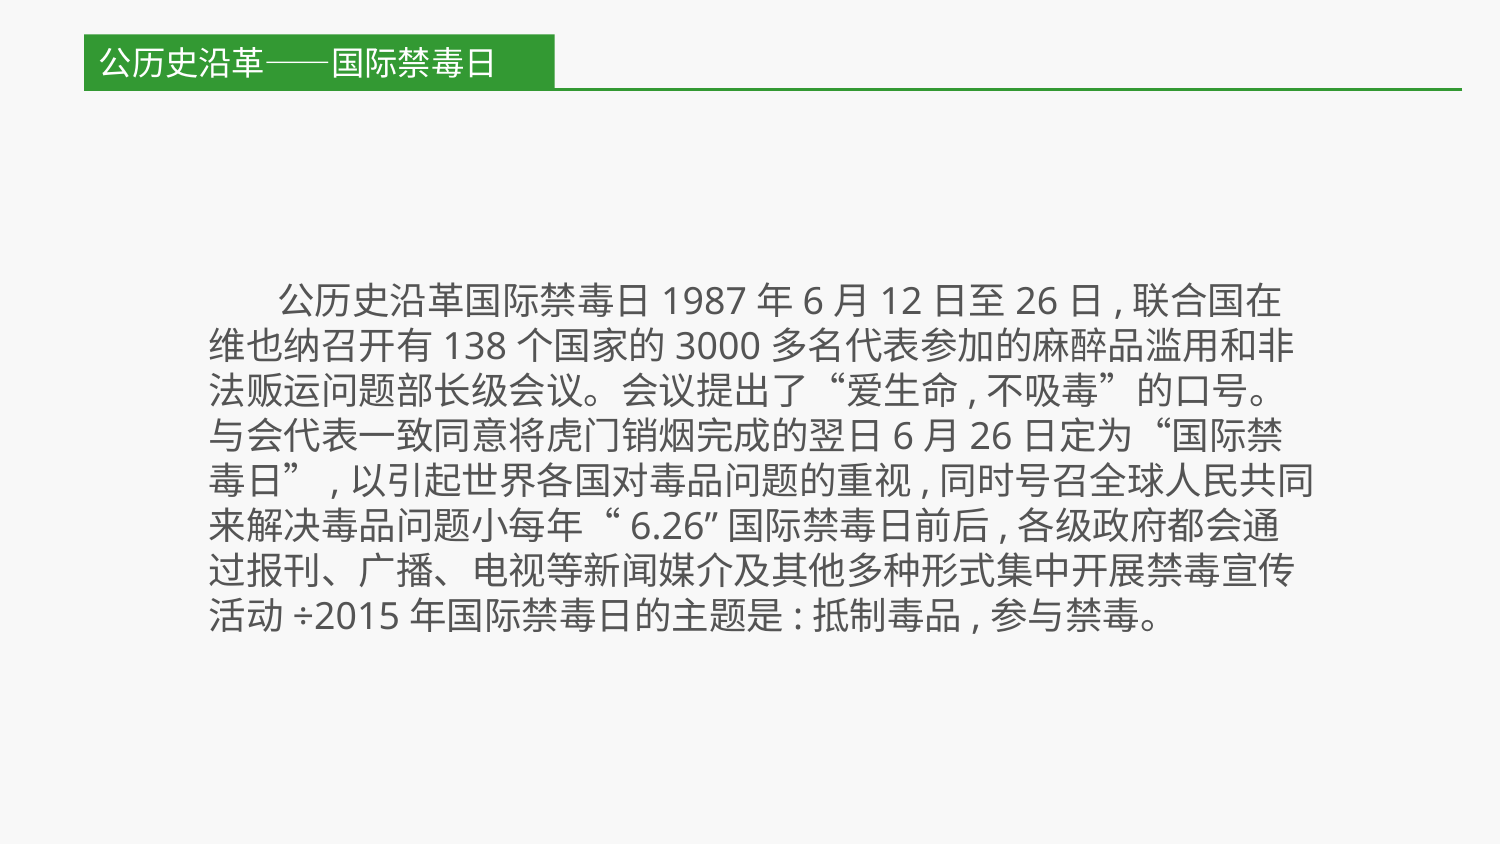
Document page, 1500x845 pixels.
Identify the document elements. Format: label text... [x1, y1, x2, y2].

text_box 公历史沿革——国际禁毒日 [84, 34, 555, 88]
text_box 公历史沿革国际禁毒日1987年6月12日至26日,联合国在维也纳召开有138个国家的3000多名代表参加的麻醉品滥用和非法贩运问题部长级会议。会议提出了“爱生命,不吸毒”的口号。与会代表一致同意将虎门销烟完成的翌日6月26日定为“国际禁毒日”,以引起世界各国对毒品问题的重视,同时号召全球人民共同来解决毒品问题小每年“6.26”国际禁毒日前后,各级政府都会通过报刊、广播、电视等新闻媒介及其他多种形式集中开展禁毒宣传活动÷2015年国际禁毒日的主题是:抵制毒品,参与禁毒。 [193, 269, 1331, 645]
